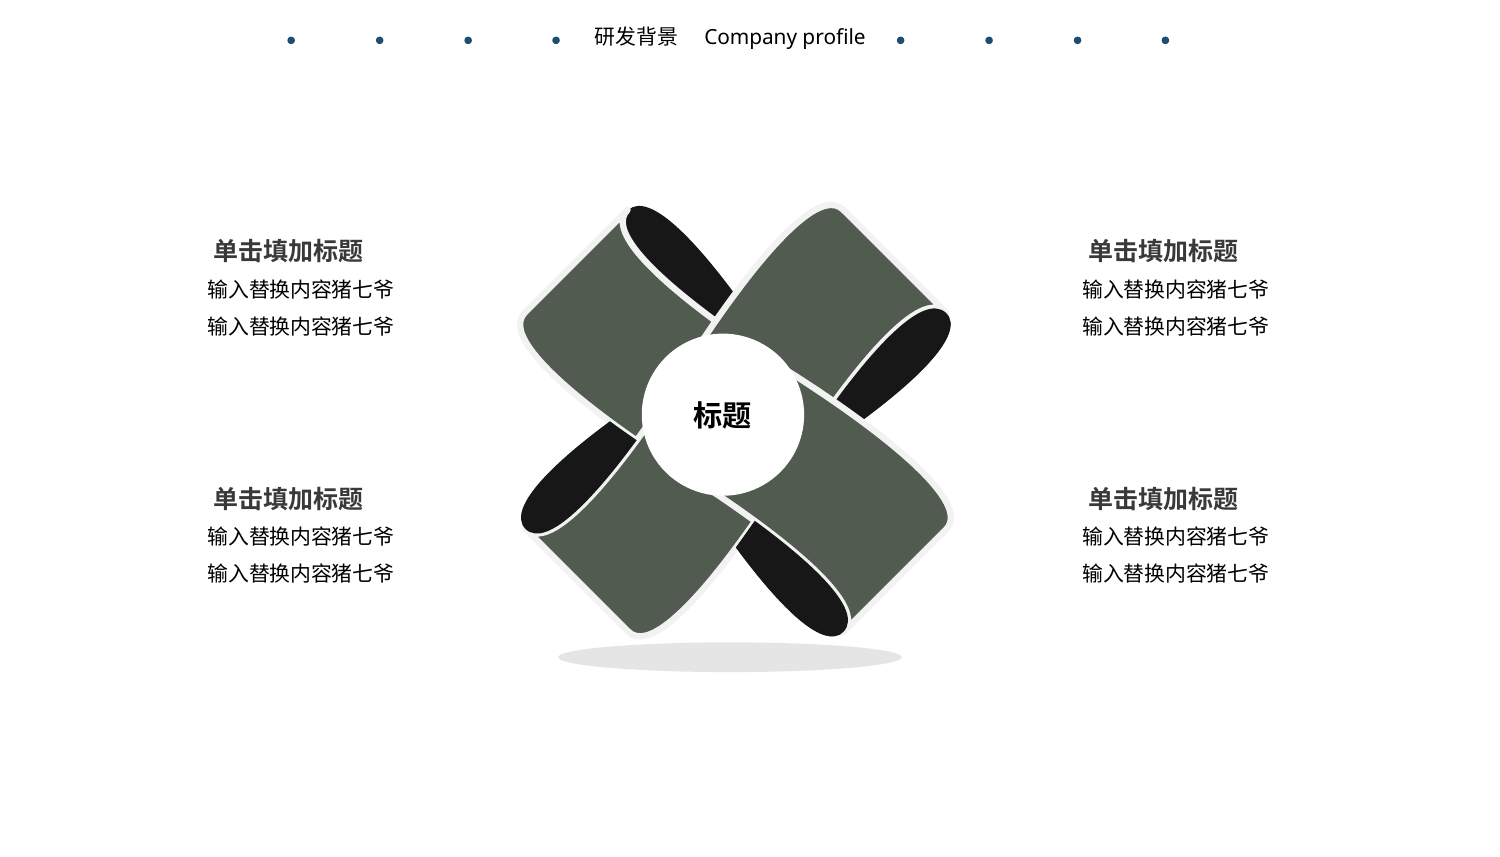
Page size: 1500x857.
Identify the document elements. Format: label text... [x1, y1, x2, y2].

text_box [984, 35, 994, 46]
text_box [374, 35, 385, 46]
text_box [463, 35, 473, 46]
text_box 输入替换内容猪七爷 输入替换内容猪七爷 [1014, 268, 1337, 347]
text_box Company profile [689, 16, 965, 57]
text_box 研发背景 [580, 16, 689, 57]
text_box 单击填加标题 [1060, 229, 1267, 266]
text_box 输入替换内容猪七爷 输入替换内容猪七爷 [139, 268, 462, 347]
text_box [551, 35, 561, 46]
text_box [520, 204, 951, 673]
text_box [286, 35, 296, 46]
text_box 输入替换内容猪七爷 输入替换内容猪七爷 [1014, 516, 1337, 594]
text_box 单击填加标题 [1060, 477, 1267, 513]
text_box 单击填加标题 [186, 229, 392, 266]
text_box [1072, 35, 1083, 46]
text_box [1160, 35, 1171, 46]
text_box 输入替换内容猪七爷 输入替换内容猪七爷 [139, 516, 462, 594]
text_box 单击填加标题 [186, 477, 392, 513]
